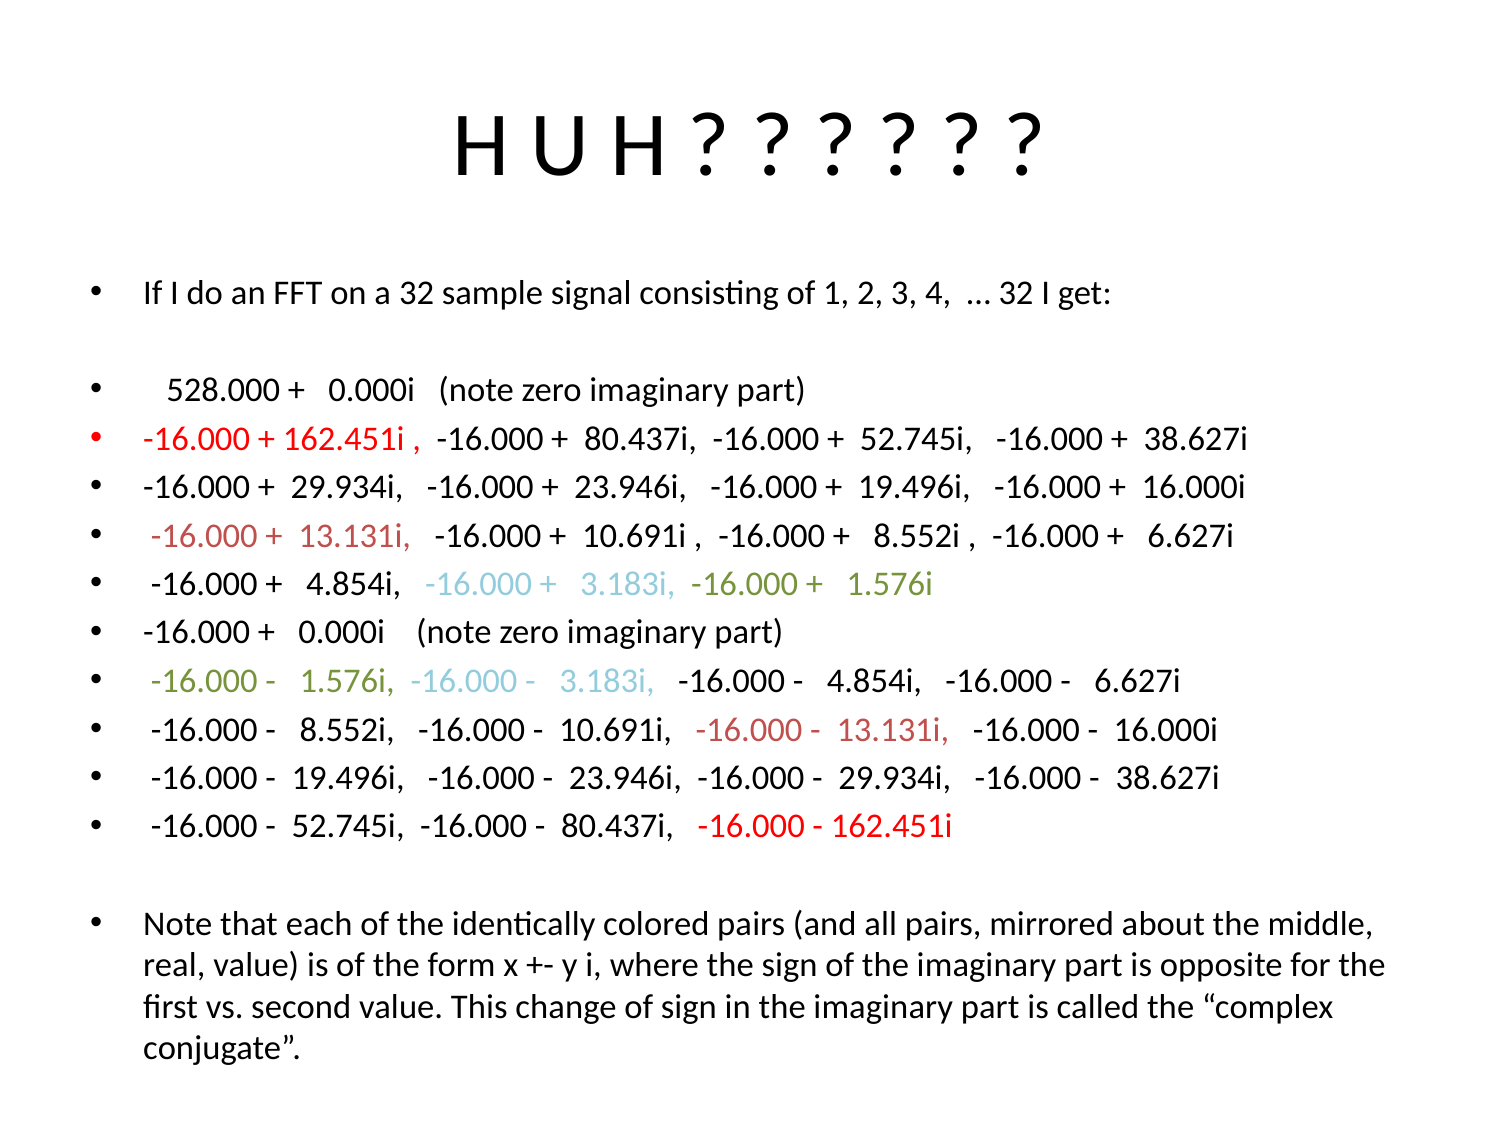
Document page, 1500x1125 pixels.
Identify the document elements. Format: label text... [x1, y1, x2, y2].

list If I do an FFT on a 32 sample signal consisting of 1, 2, 3, 4, … 32 I get: 528.000 + 0.000i (note zero imaginary part) -16.000 + 162.451i , -16.000 + 80.437i, -16.000 + 52.745i, -16.000 + 38.627i -16.000 + 29.934i, -16.000 + 23.946i, -16.000 + 19.496i, -16.000 + 16.000i -16.000 + 13.131i, -16.000 + 10.691i , -16.000 + 8.552i , -16.000 + 6.627i -16.000 + 4.854i, -16.000 + 3.183i, -16.000 + 1.576i -16.000 + 0.000i (note zero imaginary part) -16.000 - 1.576i, -16.000 - 3.183i, -16.000 - 4.854i, -16.000 - 6.627i -16.000 - 8.552i, -16.000 - 10.691i, -16.000 - 13.131i, -16.000 - 16.000i -16.000 - 19.496i, -16.000 - 23.946i, -16.000 - 29.934i, -16.000 - 38.627i -16.000 - 52.745i, -16.000 - 80.437i, -16.000 - 162.451i Note that each of the identically colored pairs (and all pairs, mirrored about the middle, real, value) is of the form x +- y i, where the sign of the imaginary part is opposite for the first vs. second value. This change of sign in the imaginary part is called the “complex conjugate”. [75, 262, 1425, 1075]
title H U H ? ? ? ? ? ? [75, 45, 1425, 233]
